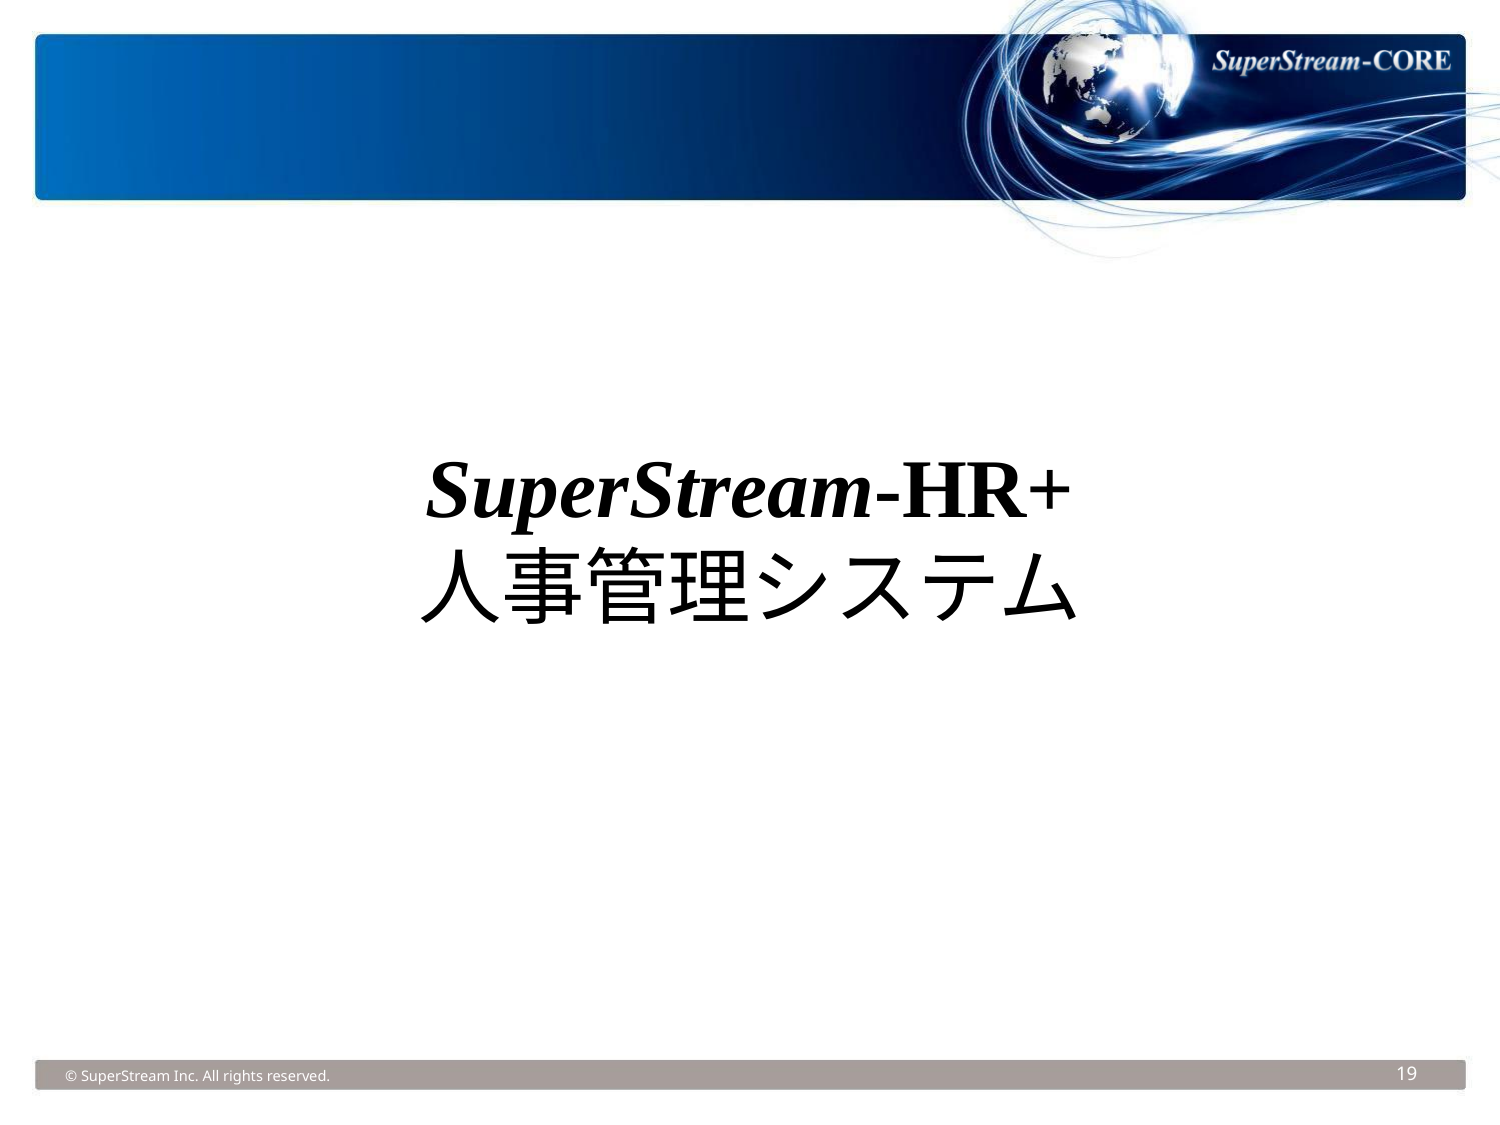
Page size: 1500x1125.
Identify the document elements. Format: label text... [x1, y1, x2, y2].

picture [0, 742, 1500, 1125]
picture [0, 0, 1500, 291]
text_box © SuperStream Inc. All rights reserved. [50, 1059, 423, 1094]
text_box SuperStream-HR+ 人事管理システム [0, 291, 1500, 742]
slide_number 19 [1299, 1060, 1418, 1090]
